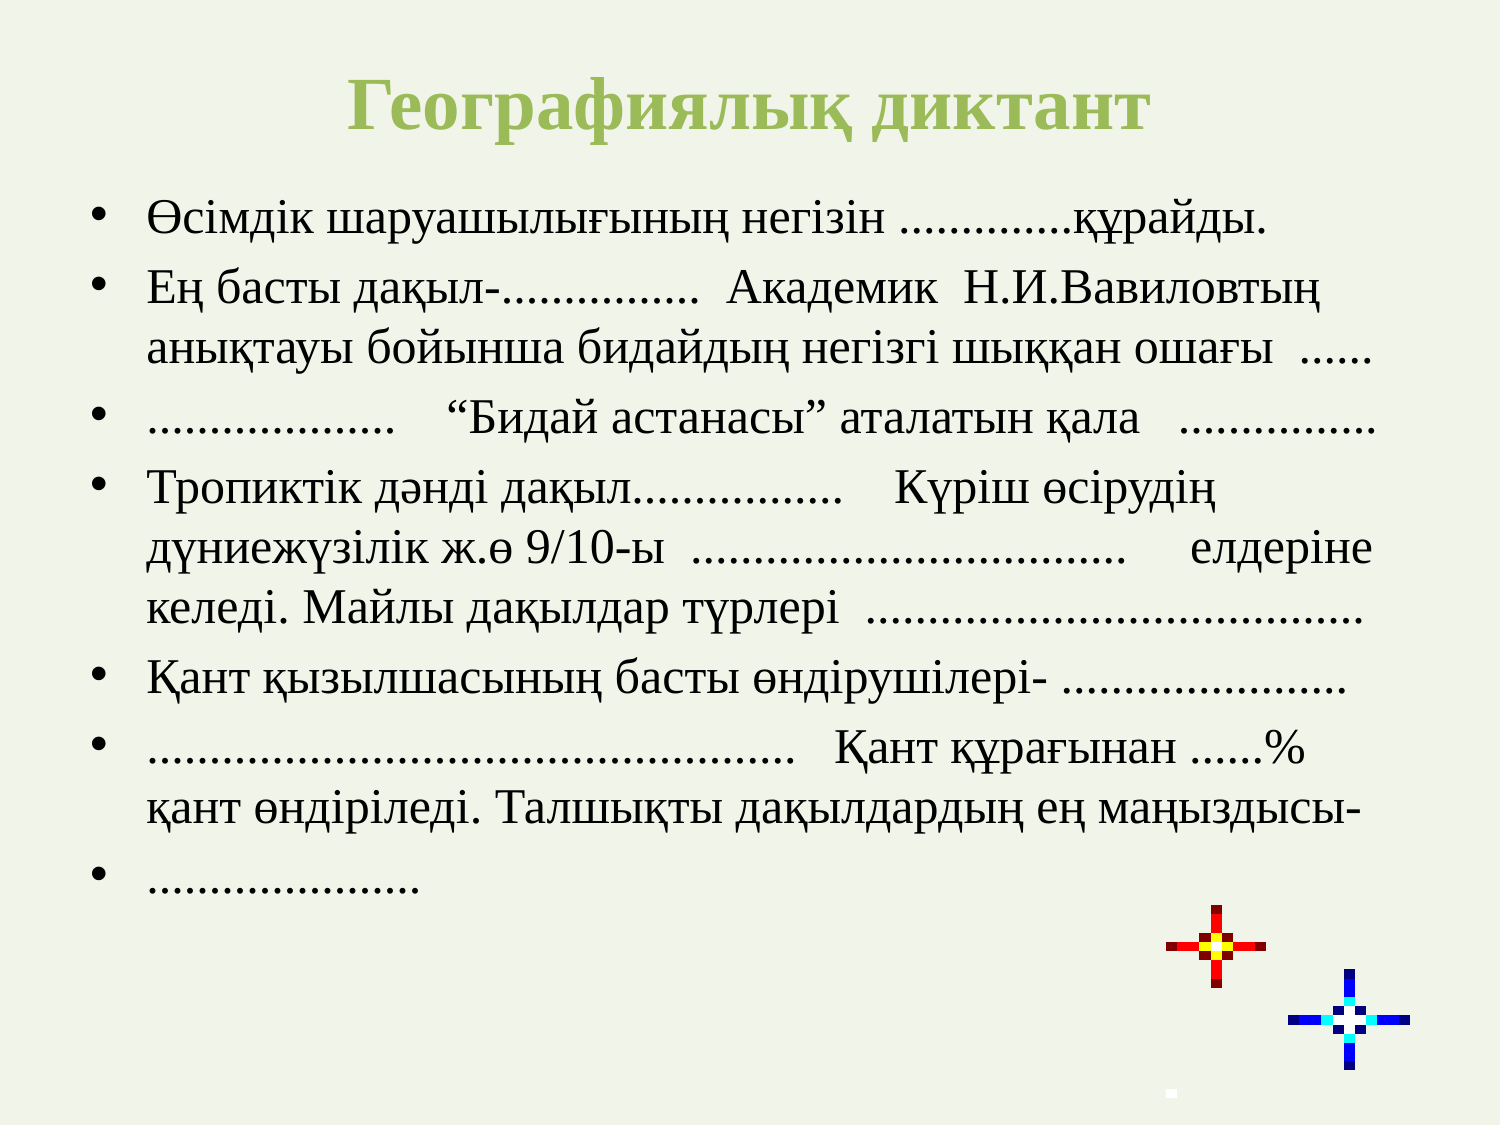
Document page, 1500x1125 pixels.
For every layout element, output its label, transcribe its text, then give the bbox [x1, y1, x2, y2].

picture [1089, 878, 1445, 1125]
list Өсімдік шаруашылығының негізін ..............құрайды. Ең басты дақыл-................ Академик Н.И.Вавиловтың анықтауы бойынша бидайдың негізгі шыққан ошағы ...... .................... “Бидай астанасы” аталатын қала ................ Тропиктік дәнді дақыл................. Күріш өсірудің дүниежүзілік ж.ө 9/10-ы ................................... елдеріне келеді. Майлы дақылдар түрлері ........................................ Қант қызылшасының басты өндірушілері- ....................... .................................................... Қант құрағынан ......% қант өндіріледі. Талшықты дақылдардың ең маңыздысы- ...................... [75, 175, 1425, 1005]
text_box Географиялық диктант [125, 46, 1374, 152]
